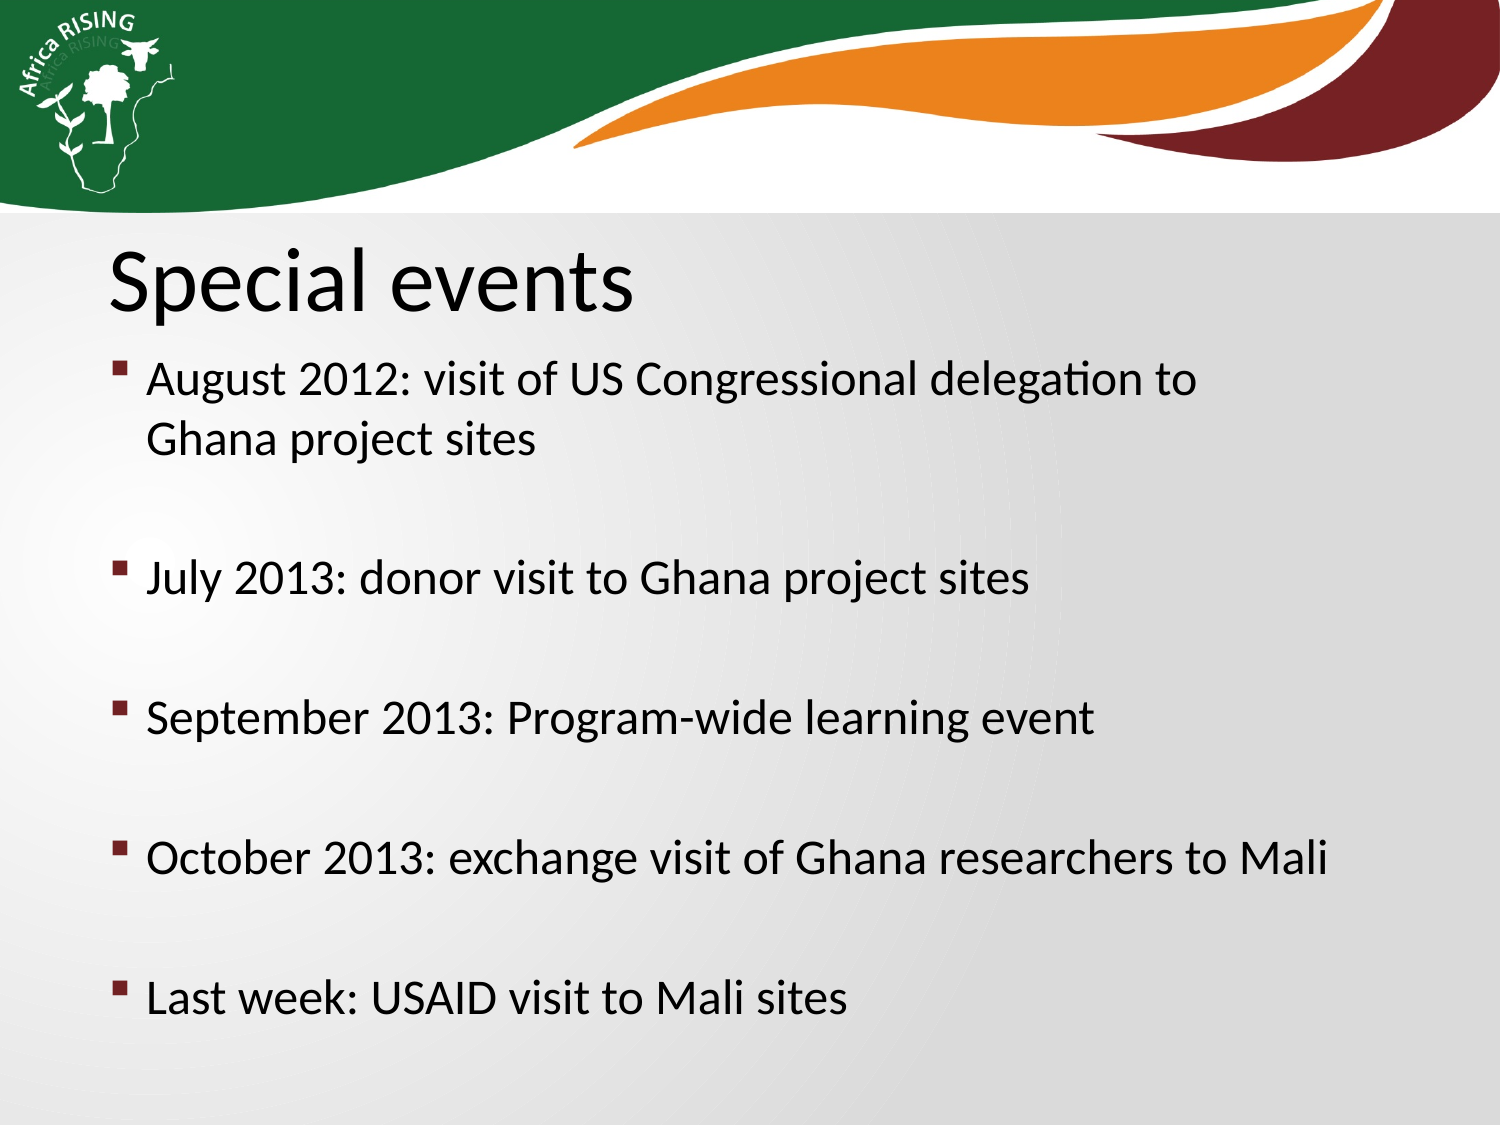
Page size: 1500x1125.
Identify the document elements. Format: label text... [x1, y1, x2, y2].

list August 2012: visit of US Congressional delegation to Ghana project sites July 2013: donor visit to Ghana project sites September 2013: Program-wide learning event October 2013: exchange visit of Ghana researchers to Mali Last week: USAID visit to Mali sites [75, 337, 1350, 1075]
picture [0, 0, 1500, 213]
list Special events [75, 212, 1325, 338]
